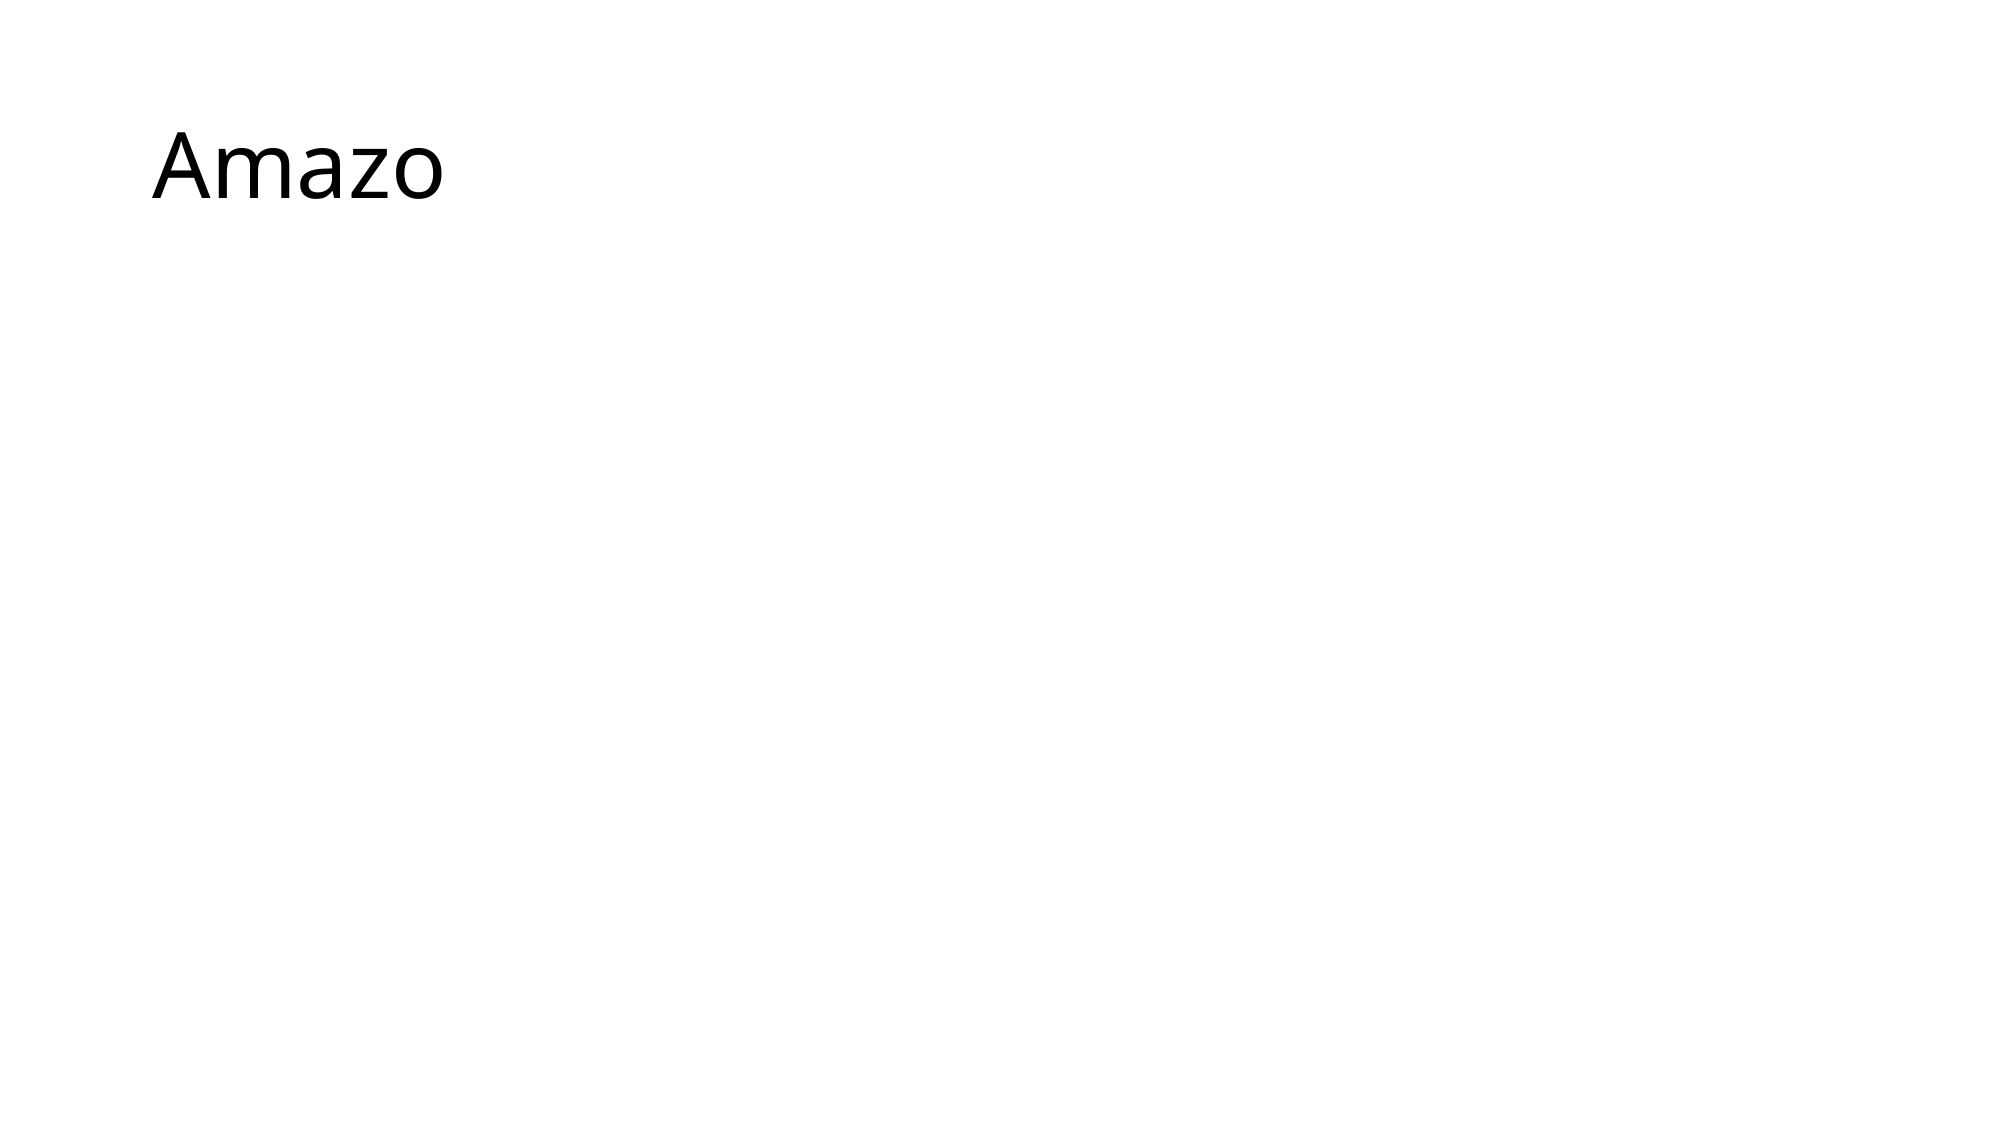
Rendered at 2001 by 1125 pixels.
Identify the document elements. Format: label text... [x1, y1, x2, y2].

title Amazo [137, 59, 1863, 278]
